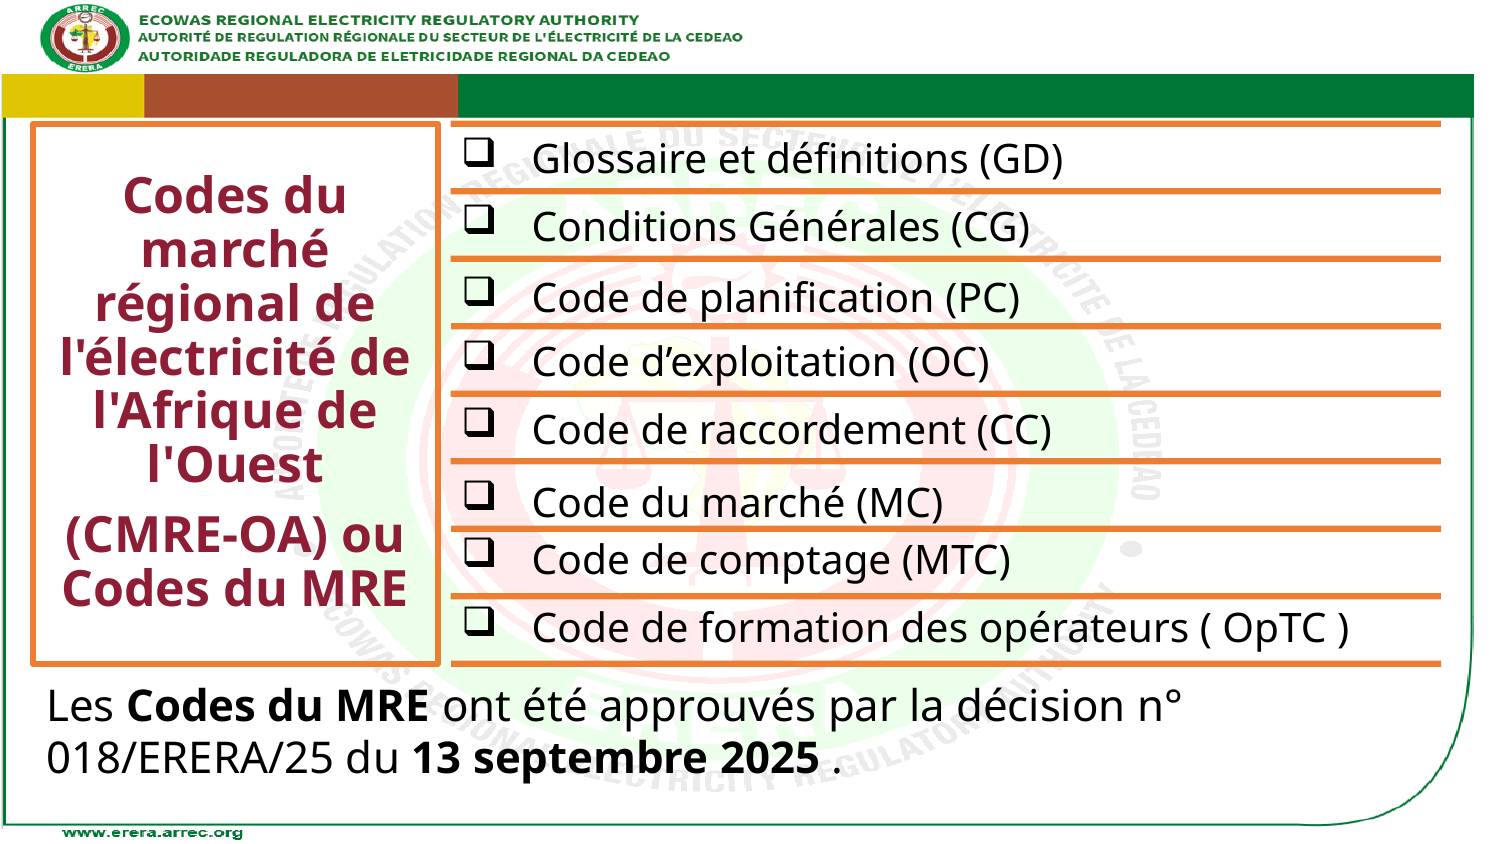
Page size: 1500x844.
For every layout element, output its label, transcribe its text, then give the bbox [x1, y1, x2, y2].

text_box Les Codes du MRE ont été approuvés par la décision n° 018/ERERA/25 du 13 septembre 2025 . [35, 679, 1443, 781]
text_box Glossaire et définitions (GD) [450, 129, 1441, 186]
text_box Code de planification (PC) [451, 268, 1442, 325]
list Codes du marché régional de l'électricité de l'Afrique de l'Ouest (CMRE-OA) ou Codes du MRE [32, 123, 438, 664]
text_box Code de formation des opérateurs ( OpTC ) [451, 598, 1442, 655]
text_box Conditions Générales (CG) [451, 196, 1442, 254]
picture [0, 0, 1500, 844]
text_box Code du marché (MC) [451, 472, 1442, 529]
text_box Code de comptage [273, 124, 1163, 679]
text_box Code de comptage (MTC) [451, 529, 1442, 587]
text_box Code de raccordement (CC) [451, 399, 1442, 457]
text_box Code de comptage [273, 781, 1163, 792]
text_box Code d’exploitation (OC) [451, 332, 1442, 389]
